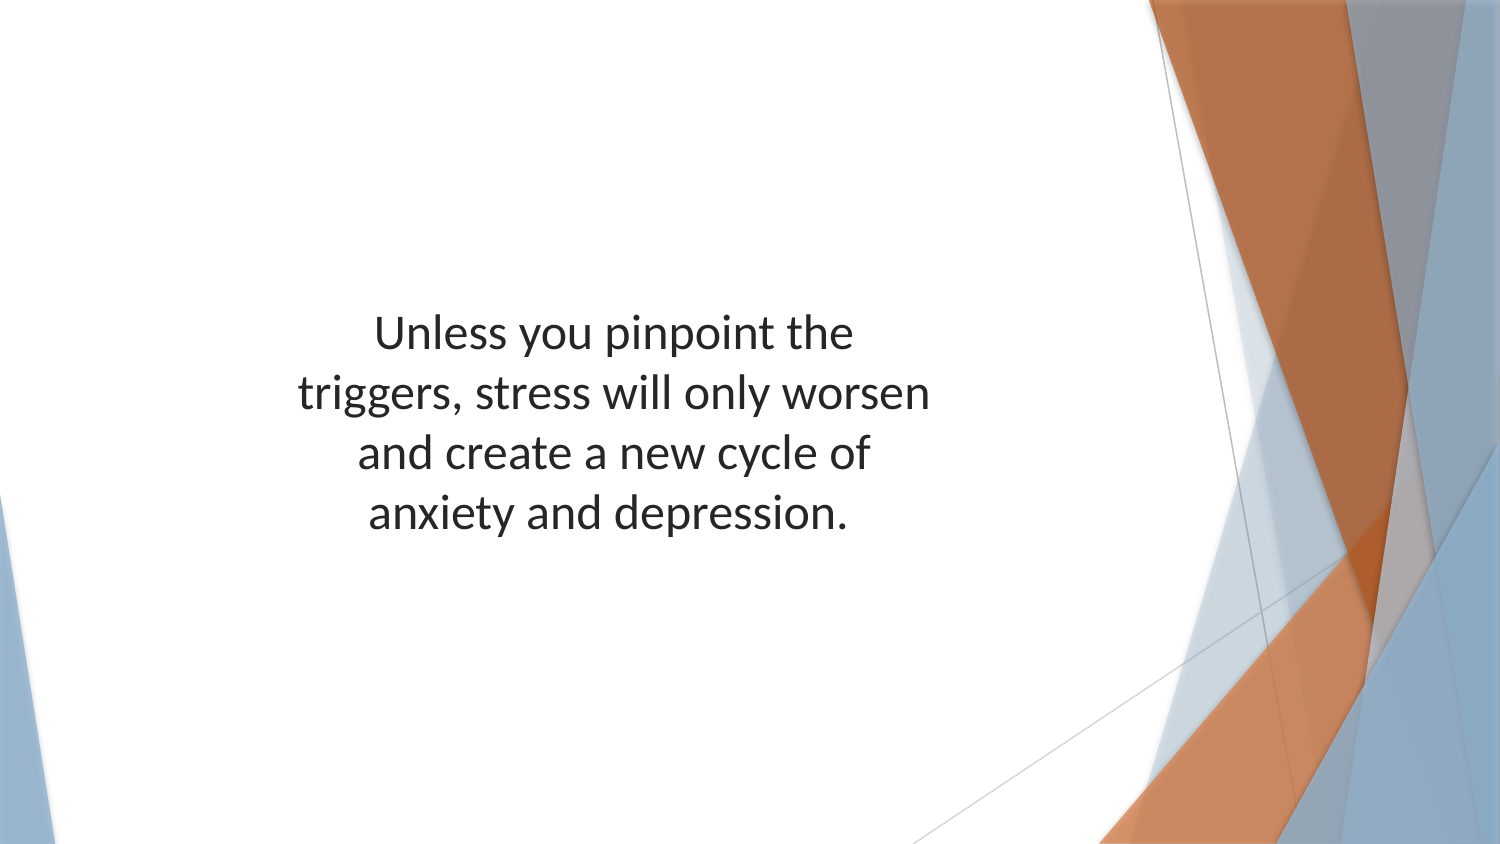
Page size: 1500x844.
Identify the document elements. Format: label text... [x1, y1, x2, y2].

list Unless you pinpoint the triggers, stress will only worsen and create a new cycle of anxiety and depression. [277, 291, 951, 647]
